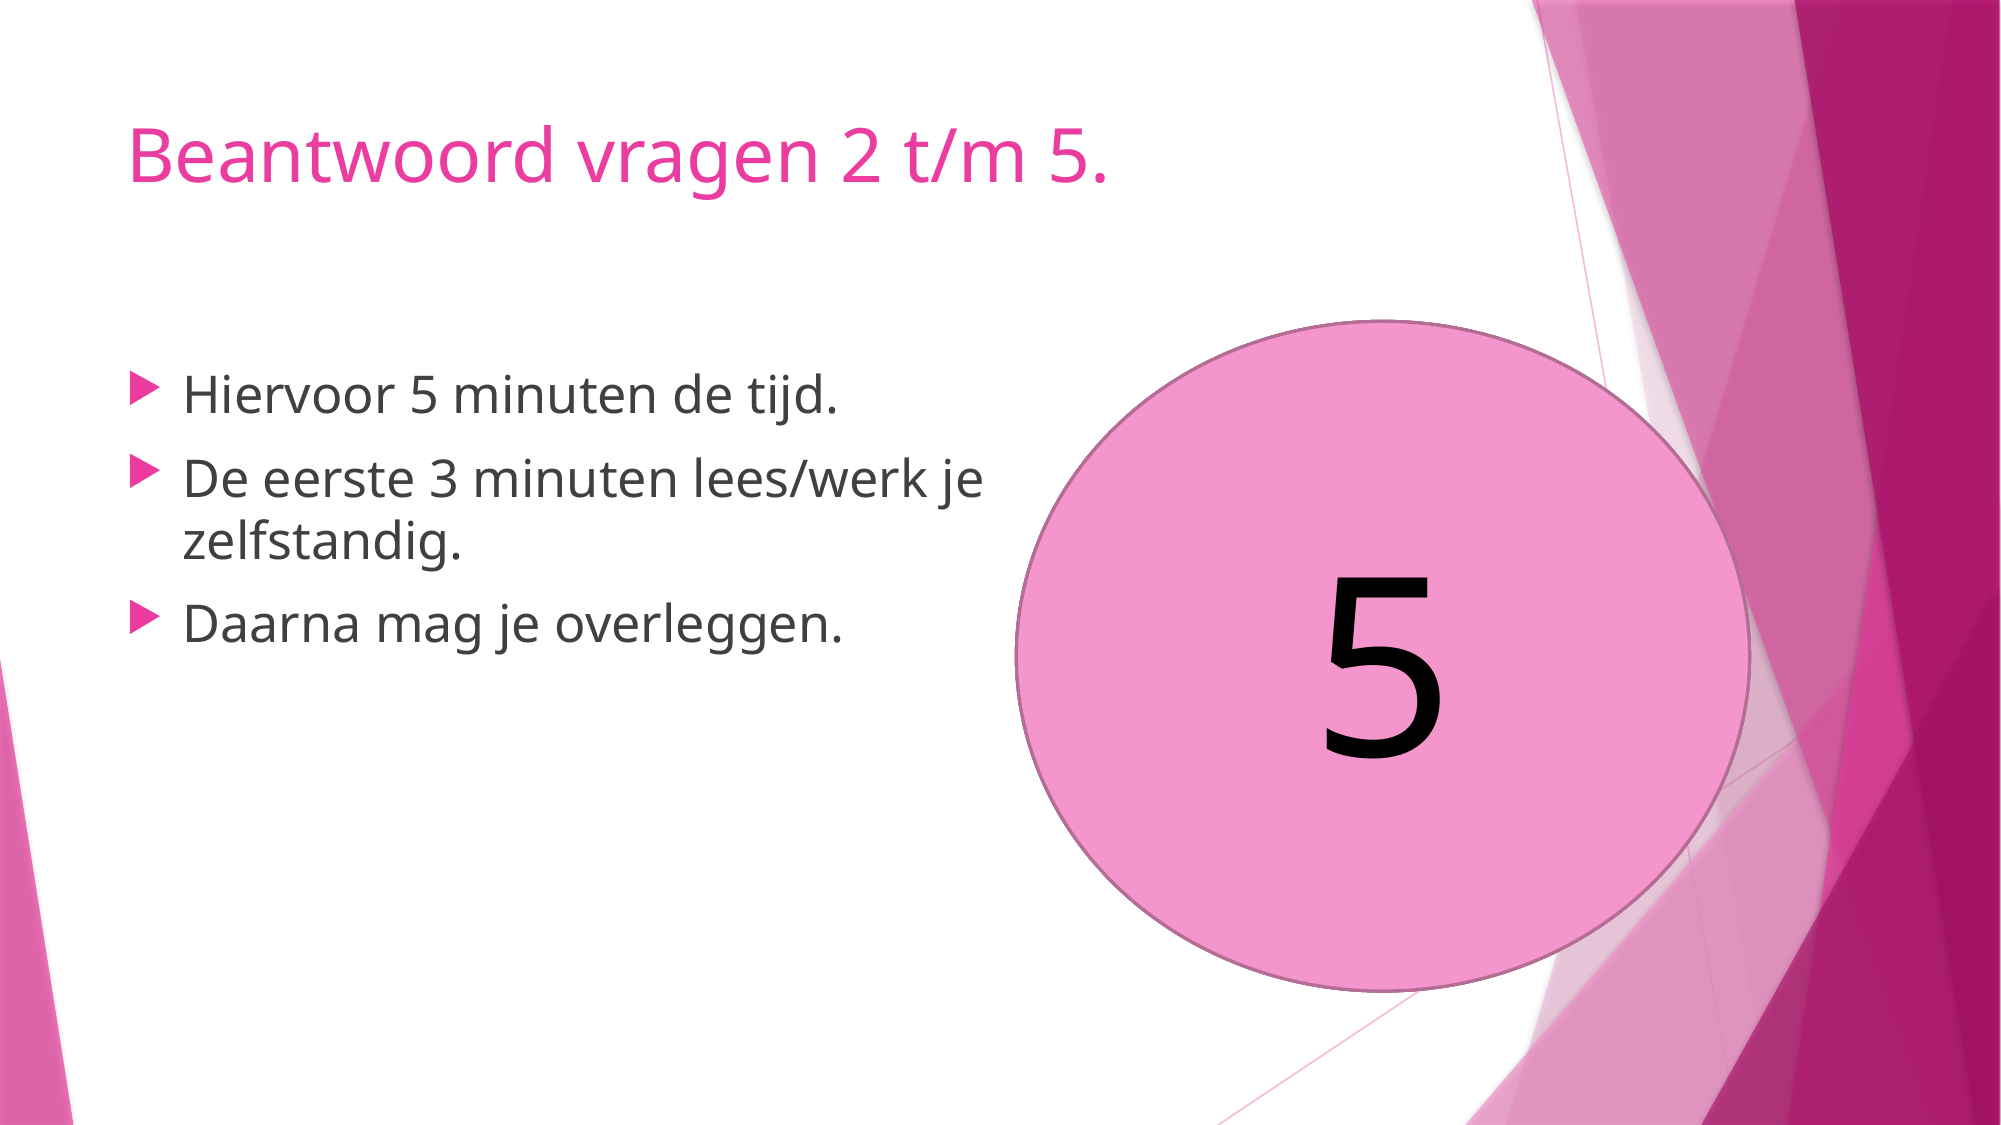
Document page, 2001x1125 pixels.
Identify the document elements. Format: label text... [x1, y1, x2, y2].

list Hiervoor 5 minuten de tijd. De eerste 3 minuten lees/werk je zelfstandig. Daarna mag je overleggen. [111, 354, 1046, 992]
title Beantwoord vragen 2 t/m 5. [111, 99, 1522, 317]
text_box 5 [1014, 319, 1752, 993]
